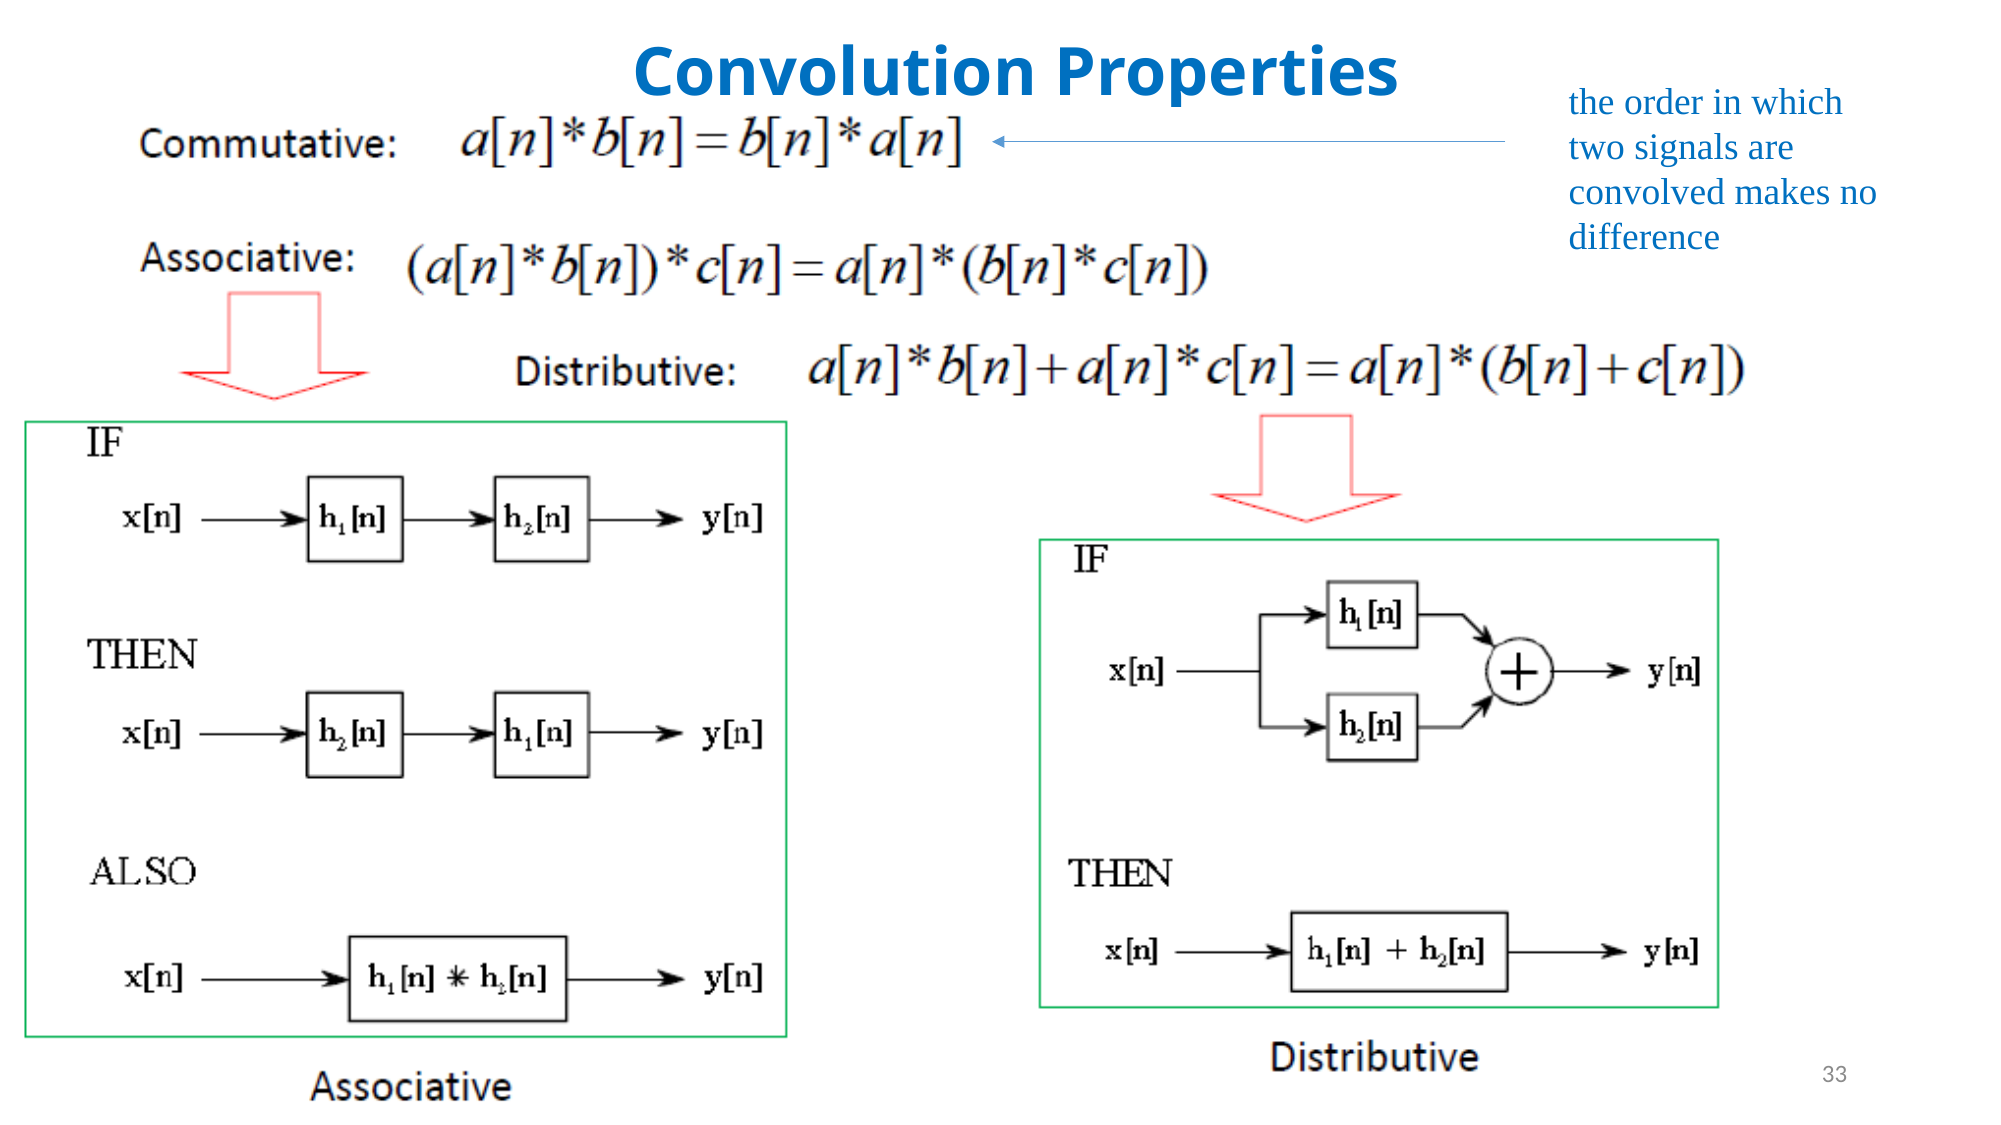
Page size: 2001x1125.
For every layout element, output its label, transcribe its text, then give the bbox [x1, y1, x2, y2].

text_box the order in which two signals are convolved makes no difference [1553, 69, 1904, 265]
slide_number 33 [1753, 1042, 1863, 1103]
text_box Convolution Properties [617, 21, 1433, 106]
picture [23, 106, 1753, 1108]
